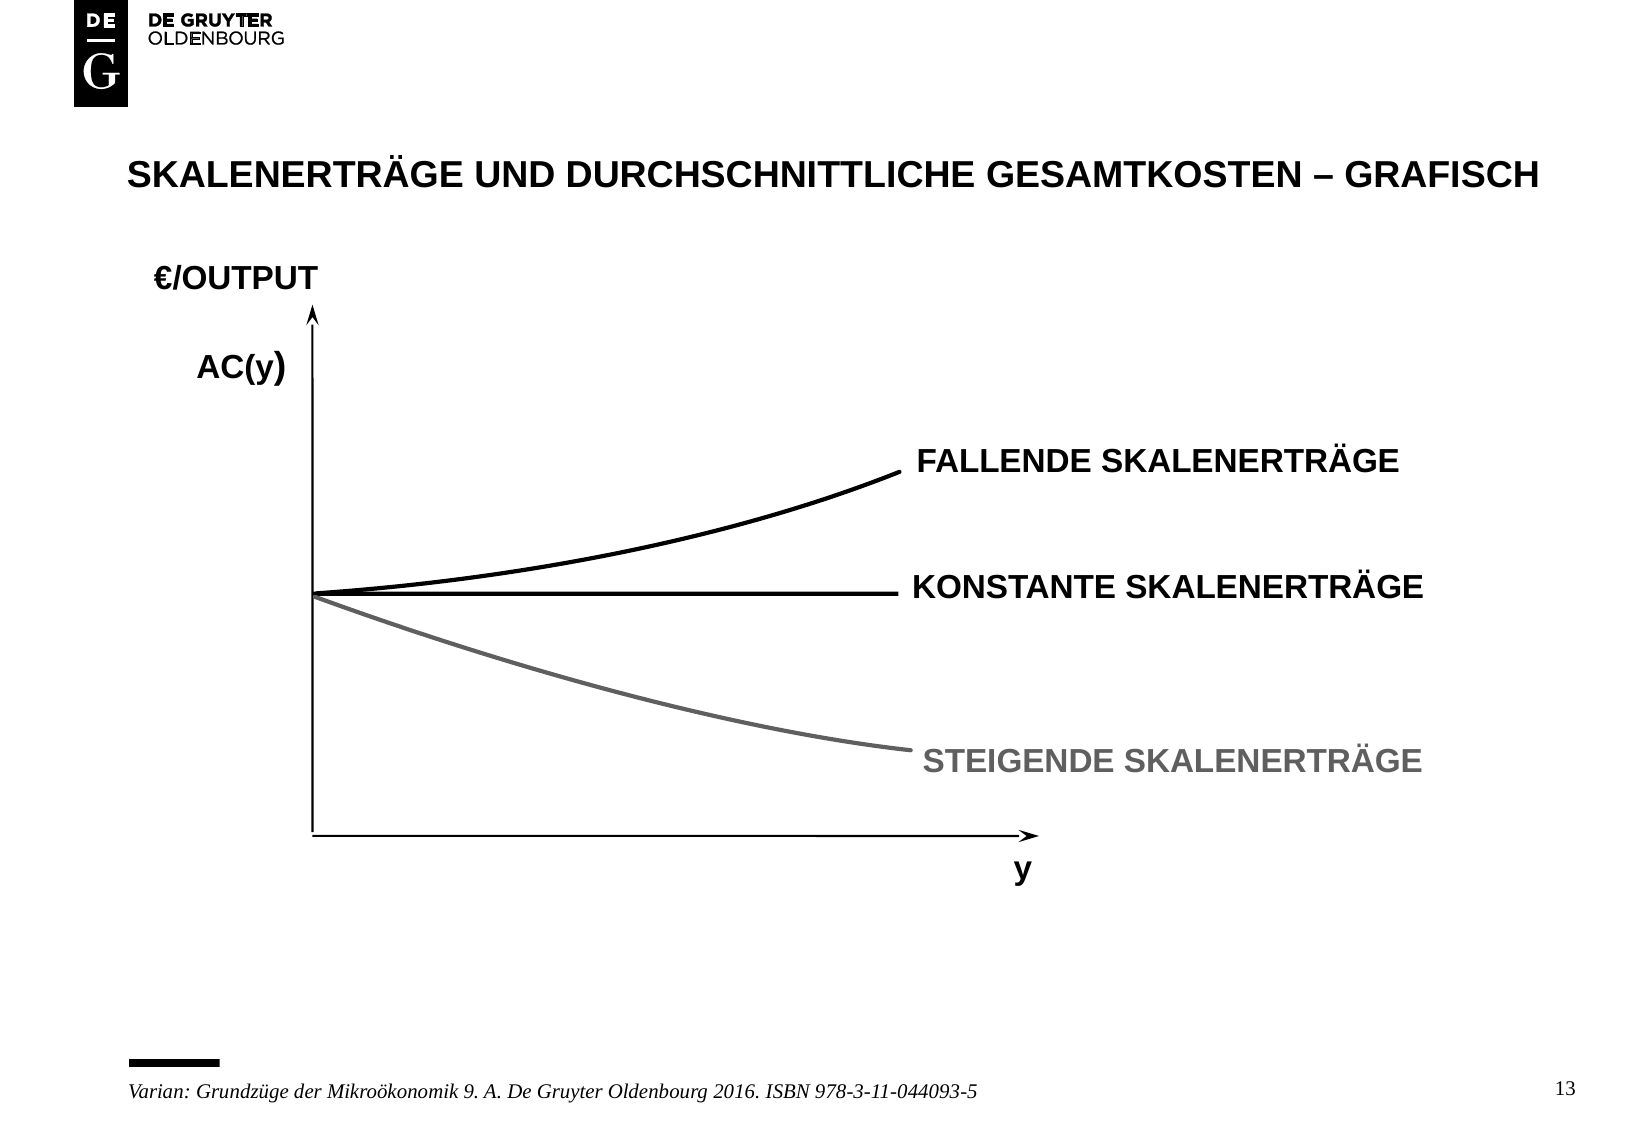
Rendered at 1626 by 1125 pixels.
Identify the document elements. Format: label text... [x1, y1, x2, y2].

text_box [296, 289, 900, 590]
slide_number 13 [1554, 1074, 1614, 1104]
text_box y [998, 839, 1048, 895]
text_box €/OUTPUT [138, 248, 334, 304]
title Skalenerträge und durchschnittliche gesamtkosten – grafisch [126, 149, 1577, 200]
text_box KONSTANTE SKALENERTRÄGE [896, 557, 1441, 613]
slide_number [128, 1077, 1539, 1108]
text_box [314, 429, 907, 750]
text_box AC(y) [181, 333, 302, 394]
text_box FALLENDE SKALENERTRÄGE [901, 431, 1416, 487]
text_box STEIGENDE SKALENERTRÄGE [907, 731, 1439, 787]
text_box [1018, 829, 1040, 839]
